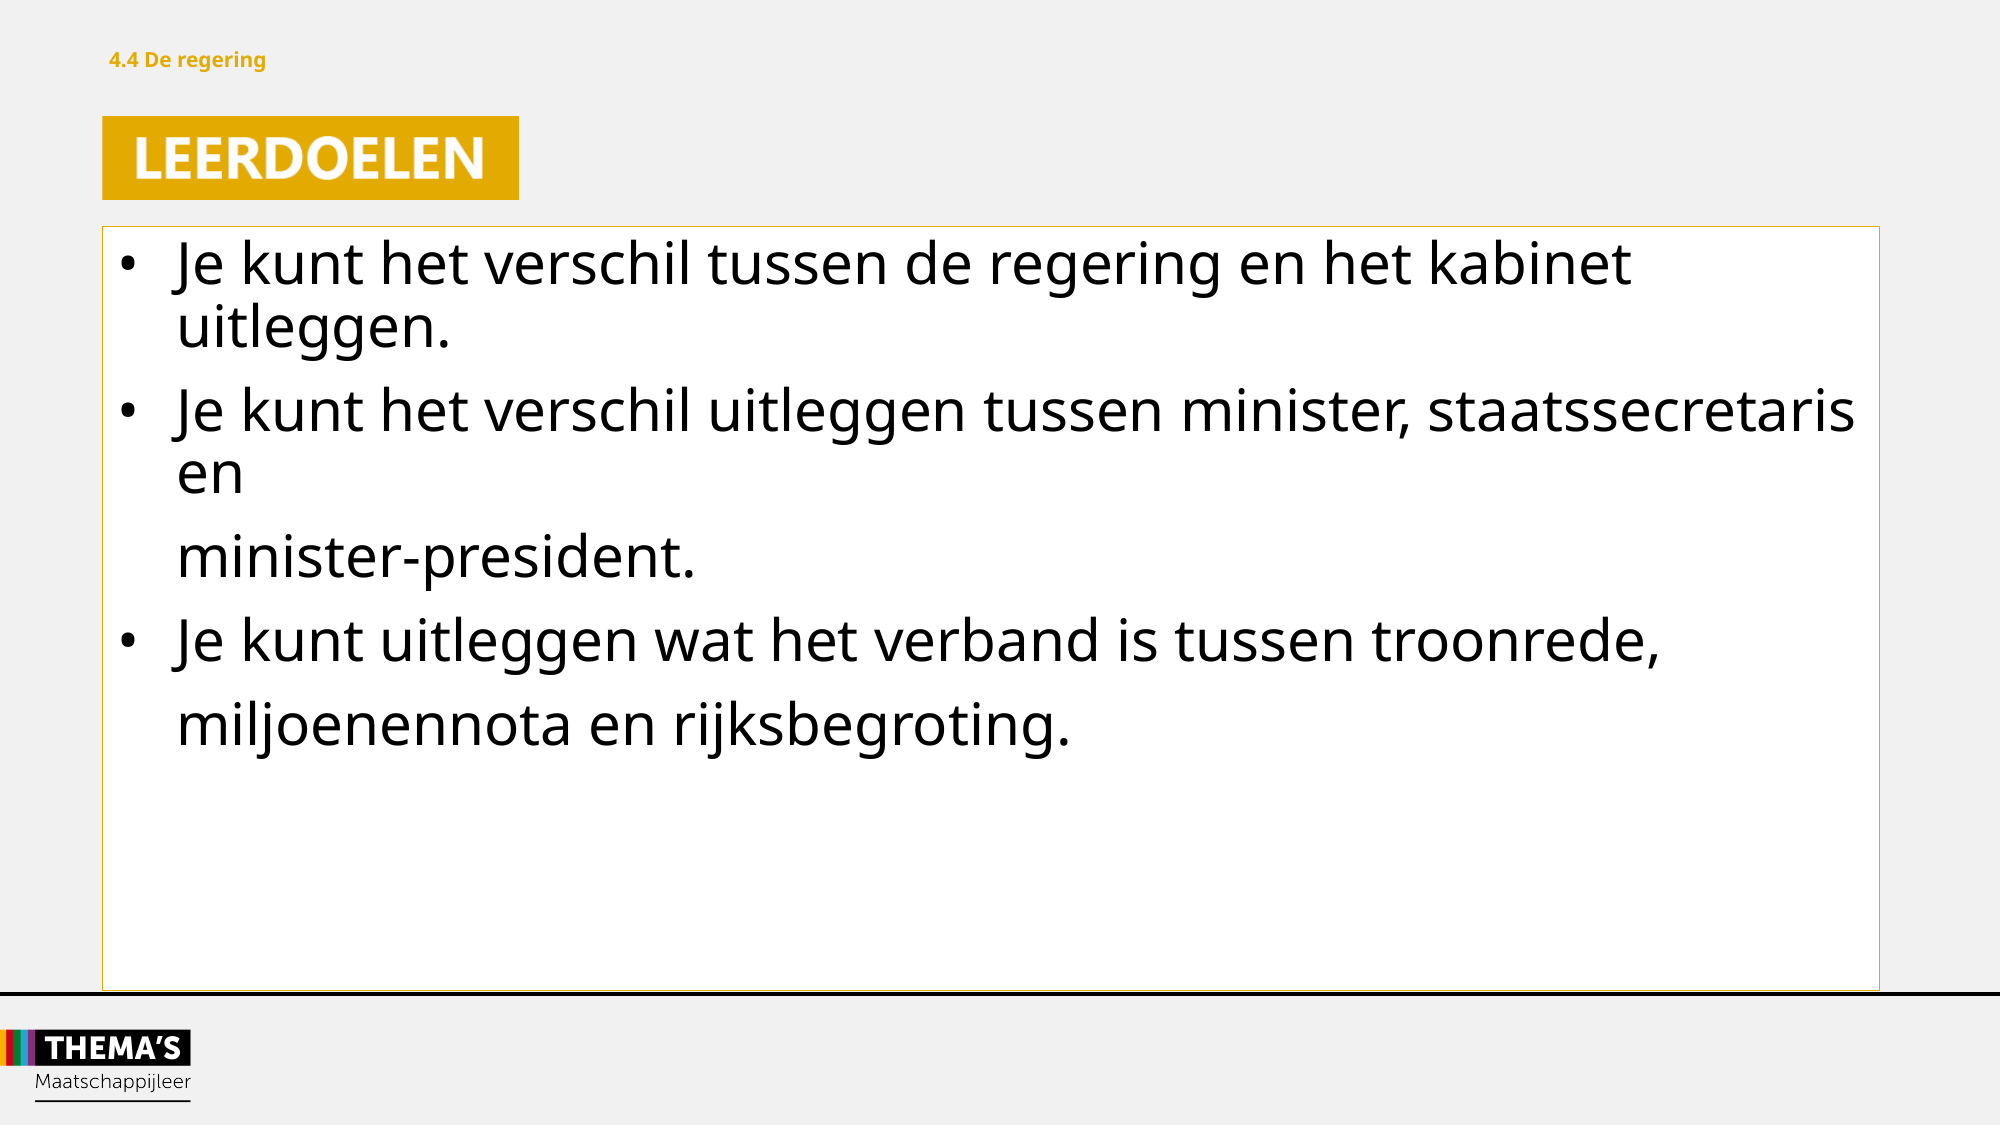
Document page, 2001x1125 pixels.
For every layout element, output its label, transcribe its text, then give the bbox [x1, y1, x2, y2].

list • Je kunt het verschil tussen de regering en het kabinet uitleggen. • Je kunt het verschil uitleggen tussen minister, staatssecretaris en minister-president. • Je kunt uitleggen wat het verband is tussen troonrede, miljoenennota en rijksbegroting. [102, 226, 1880, 991]
list 4.4 De regering [94, 33, 941, 88]
picture [0, 993, 203, 1125]
